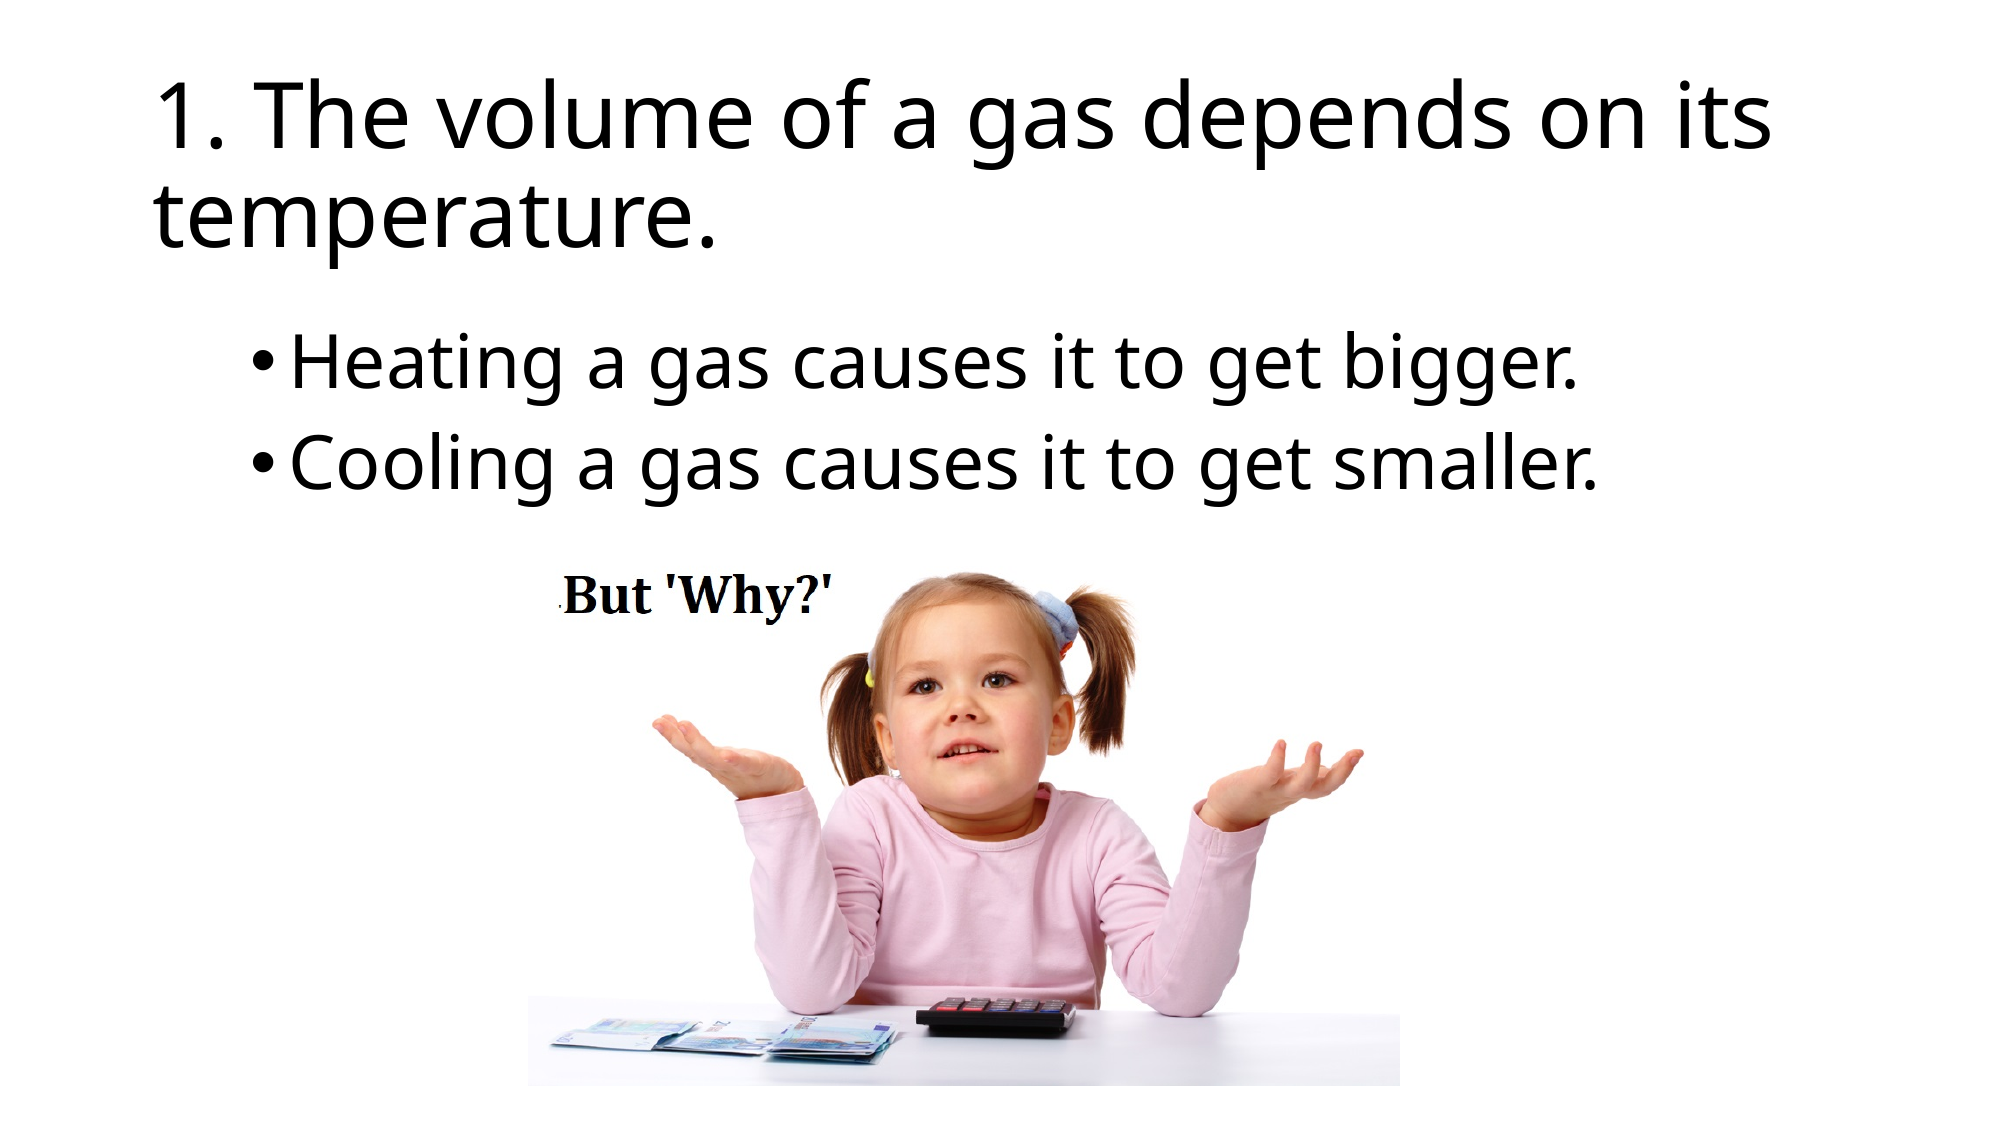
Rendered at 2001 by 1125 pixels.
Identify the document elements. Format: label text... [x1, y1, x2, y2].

list Heating a gas causes it to get bigger. Cooling a gas causes it to get smaller. [235, 315, 1961, 1030]
title 1. The volume of a gas depends on its temperature. [137, 59, 1863, 278]
picture [528, 510, 1400, 1086]
